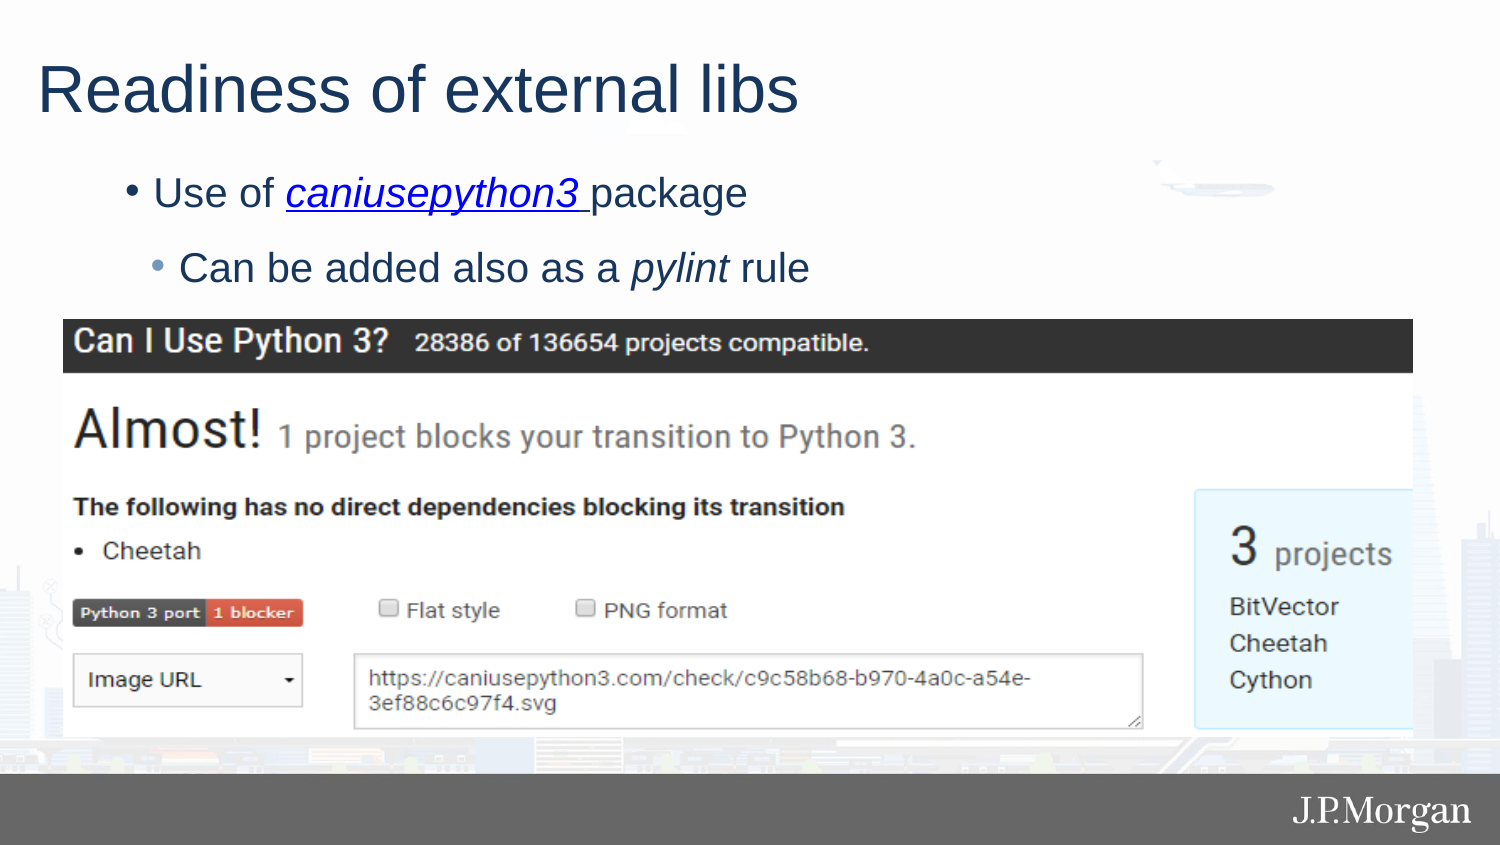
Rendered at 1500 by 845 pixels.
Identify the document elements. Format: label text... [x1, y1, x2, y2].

picture [0, 0, 1500, 845]
text_box Use of caniusepython3 package Can be added also as a pylint rule [110, 159, 1435, 312]
text_box Readiness of external libs [37, 23, 1388, 127]
